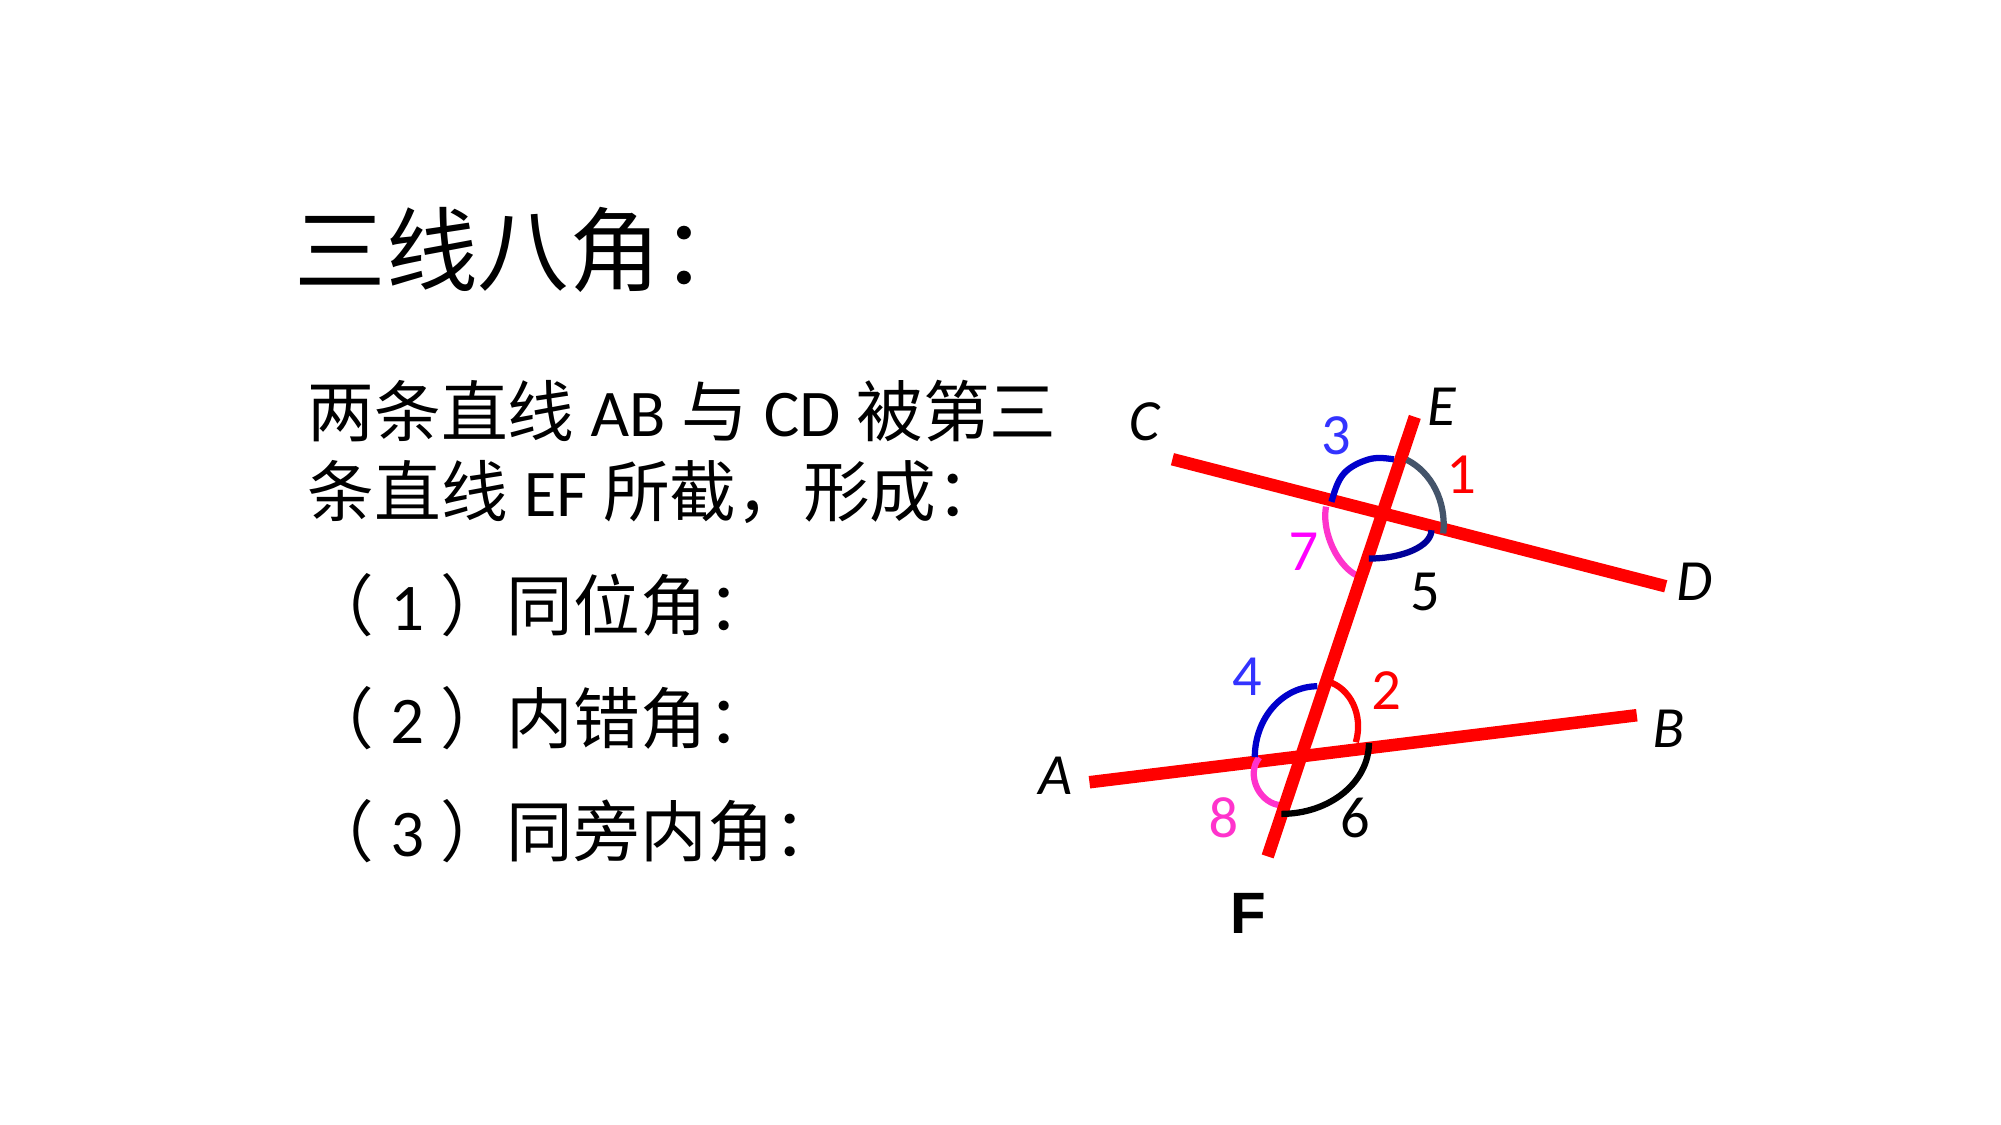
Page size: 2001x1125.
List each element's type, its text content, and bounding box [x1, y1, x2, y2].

title 三线八角： [279, 160, 1630, 349]
text_box 两条直线AB与CD被第三条直线EF所截，形成： （1）同位角： （2）内错角： （3）同旁内角： [292, 362, 1132, 963]
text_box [1023, 360, 1745, 953]
